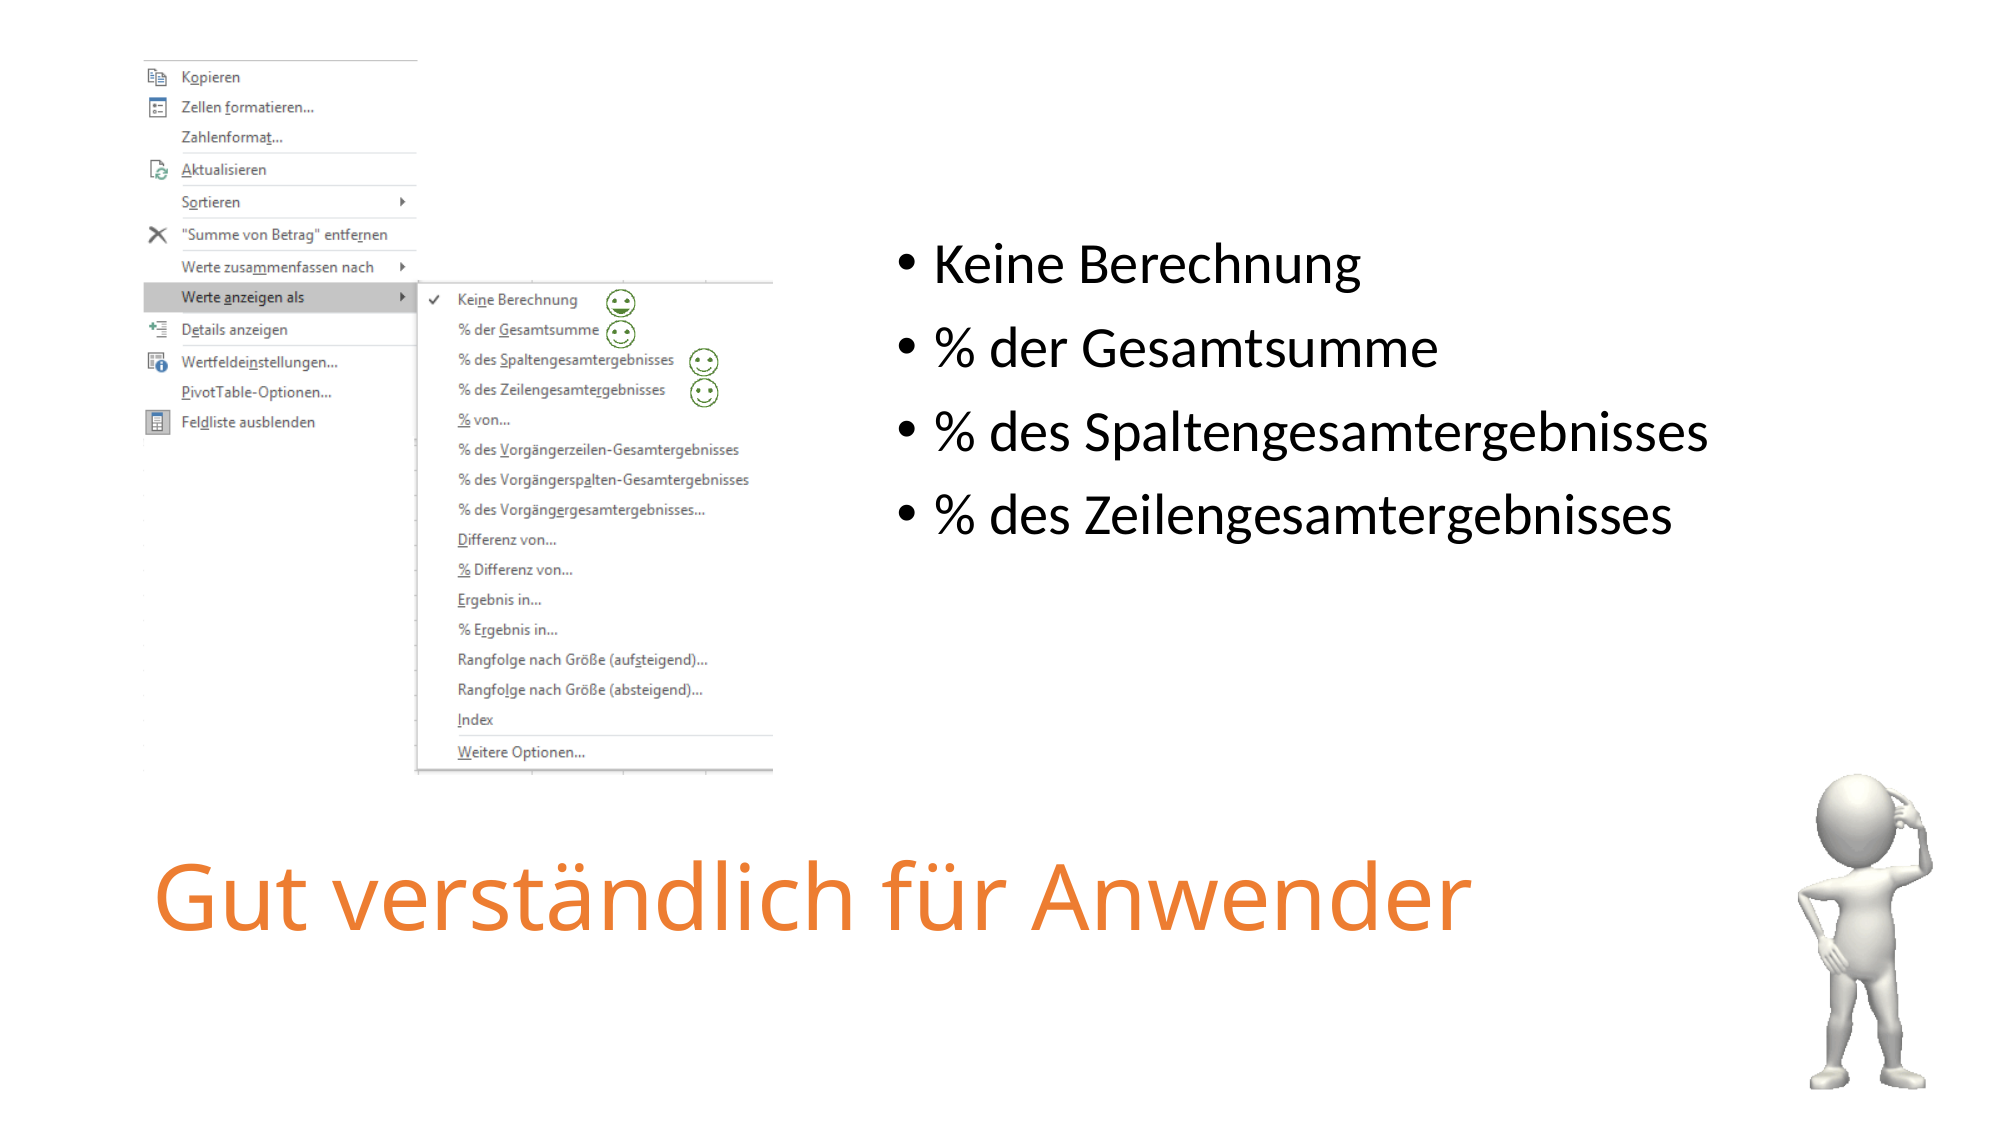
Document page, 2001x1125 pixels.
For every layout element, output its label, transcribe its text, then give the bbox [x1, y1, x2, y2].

picture [685, 344, 722, 411]
picture [1741, 557, 1984, 1125]
list Keine Berechnung % der Gesamtsumme % des Spaltengesamtergebnisses % des Zeilengesamtergebnisses [881, 225, 1732, 799]
picture [602, 285, 639, 352]
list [143, 60, 773, 775]
title Gut verständlich für Anwender [137, 791, 1741, 1010]
